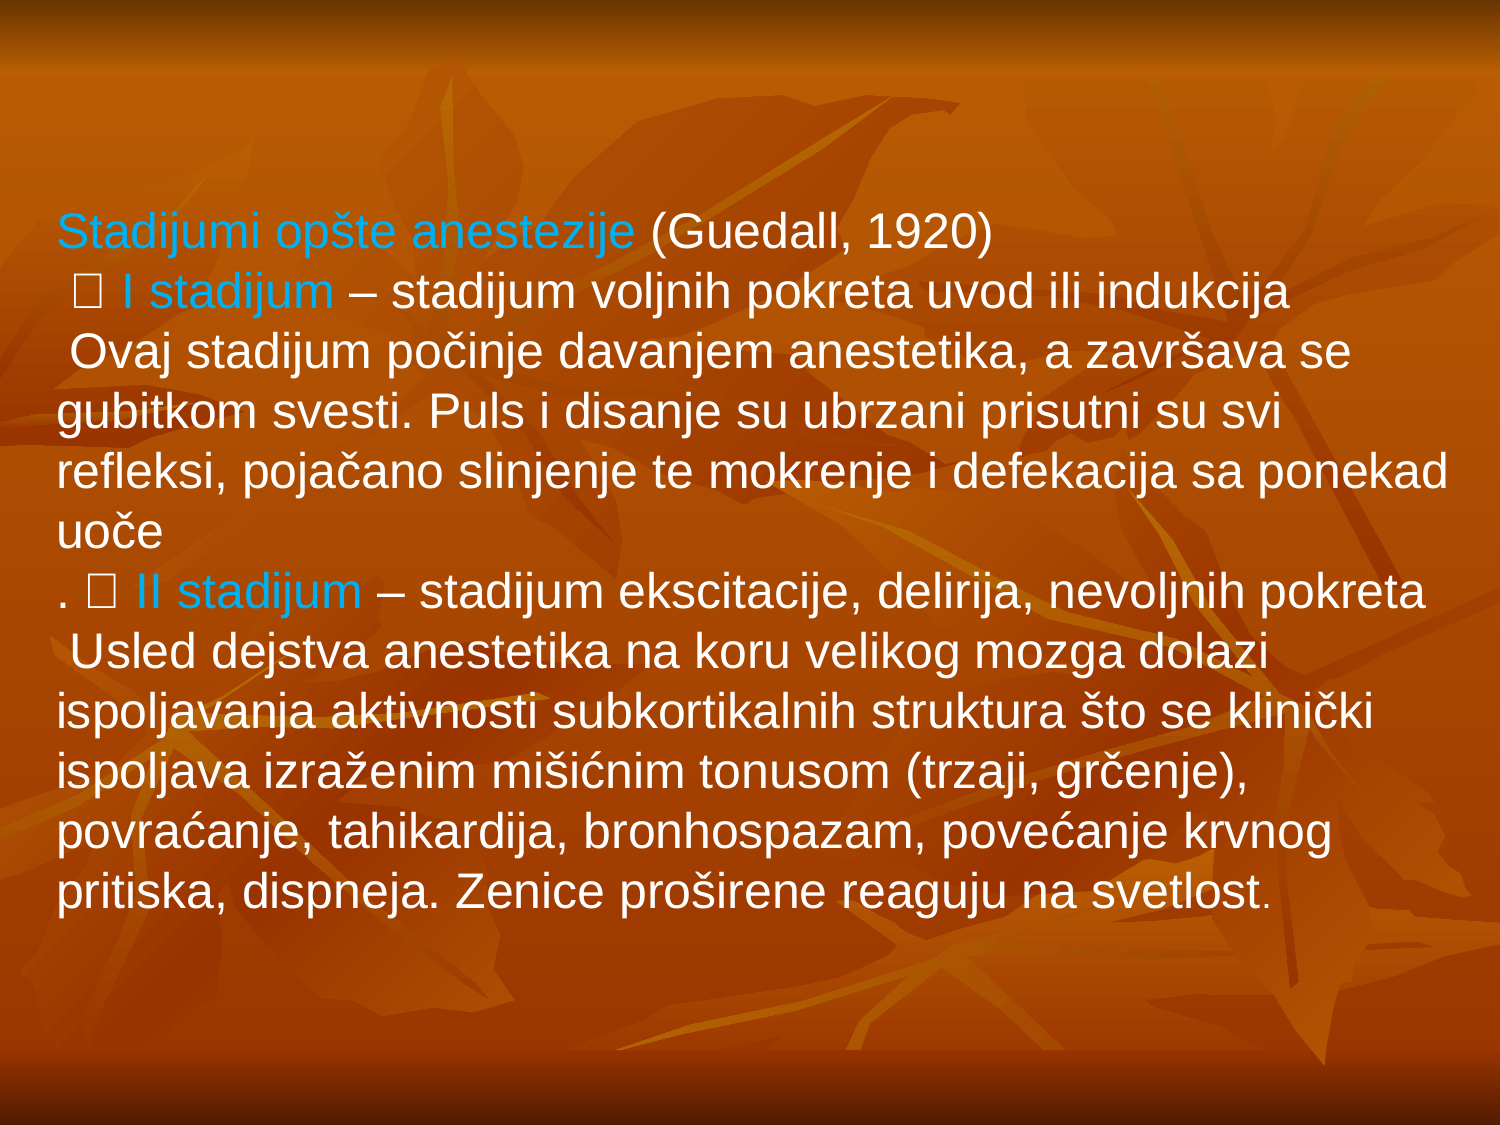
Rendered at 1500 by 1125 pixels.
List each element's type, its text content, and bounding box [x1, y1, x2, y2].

text_box Stadijumi opšte anestezije (Guedall, 1920)  I stadijum – stadijum voljnih pokreta uvod ili indukcija Ovaj stadijum počinje davanjem anestetika, a završava se gubitkom svesti. Puls i disanje su ubrzani prisutni su svi refleksi, pojačano slinjenje te mokrenje i defekacija sa ponekad uoče .  II stadijum – stadijum ekscitacije, delirija, nevoljnih pokreta Usled dejstva anestetika na koru velikog mozga dolazi ispoljavanja aktivnosti subkortikalnih struktura što se klinički ispoljava izraženim mišićnim tonusom (trzaji, grčenje), povraćanje, tahikardija, bronhospazam, povećanje krvnog pritiska, dispneja. Zenice proširene reaguju na svetlost. [41, 191, 1471, 927]
